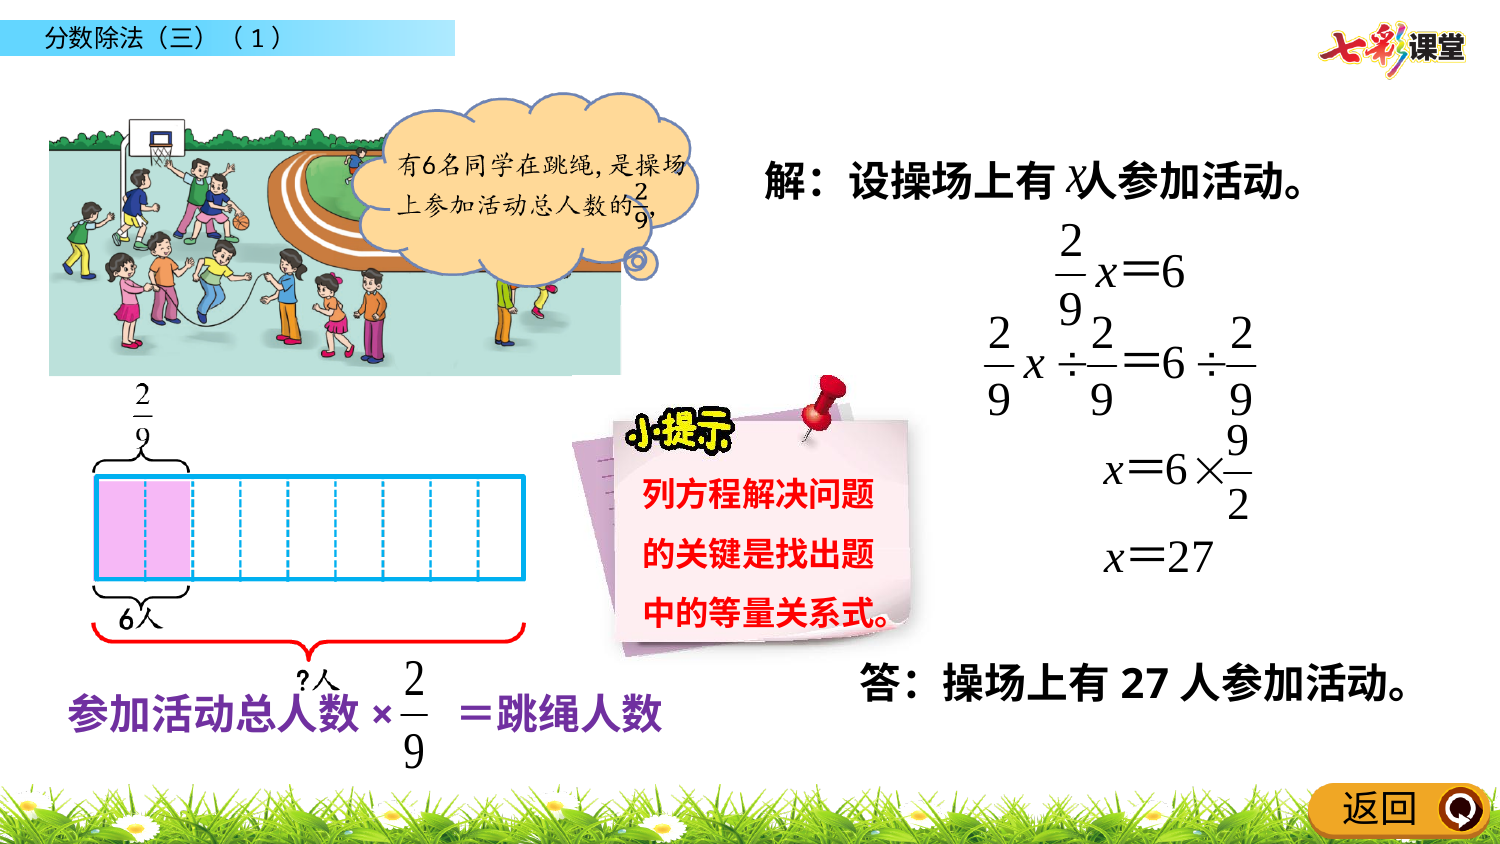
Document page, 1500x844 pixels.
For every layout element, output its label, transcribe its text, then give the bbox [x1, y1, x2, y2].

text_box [968, 302, 1266, 427]
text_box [1086, 529, 1223, 593]
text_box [749, 147, 1471, 214]
text_box 答：操场上有27人参加活动。 [844, 649, 1424, 715]
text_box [52, 646, 822, 780]
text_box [572, 375, 940, 671]
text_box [1039, 210, 1194, 301]
picture [48, 90, 703, 646]
picture [0, 783, 1500, 844]
picture [1316, 20, 1468, 80]
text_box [1086, 411, 1262, 530]
